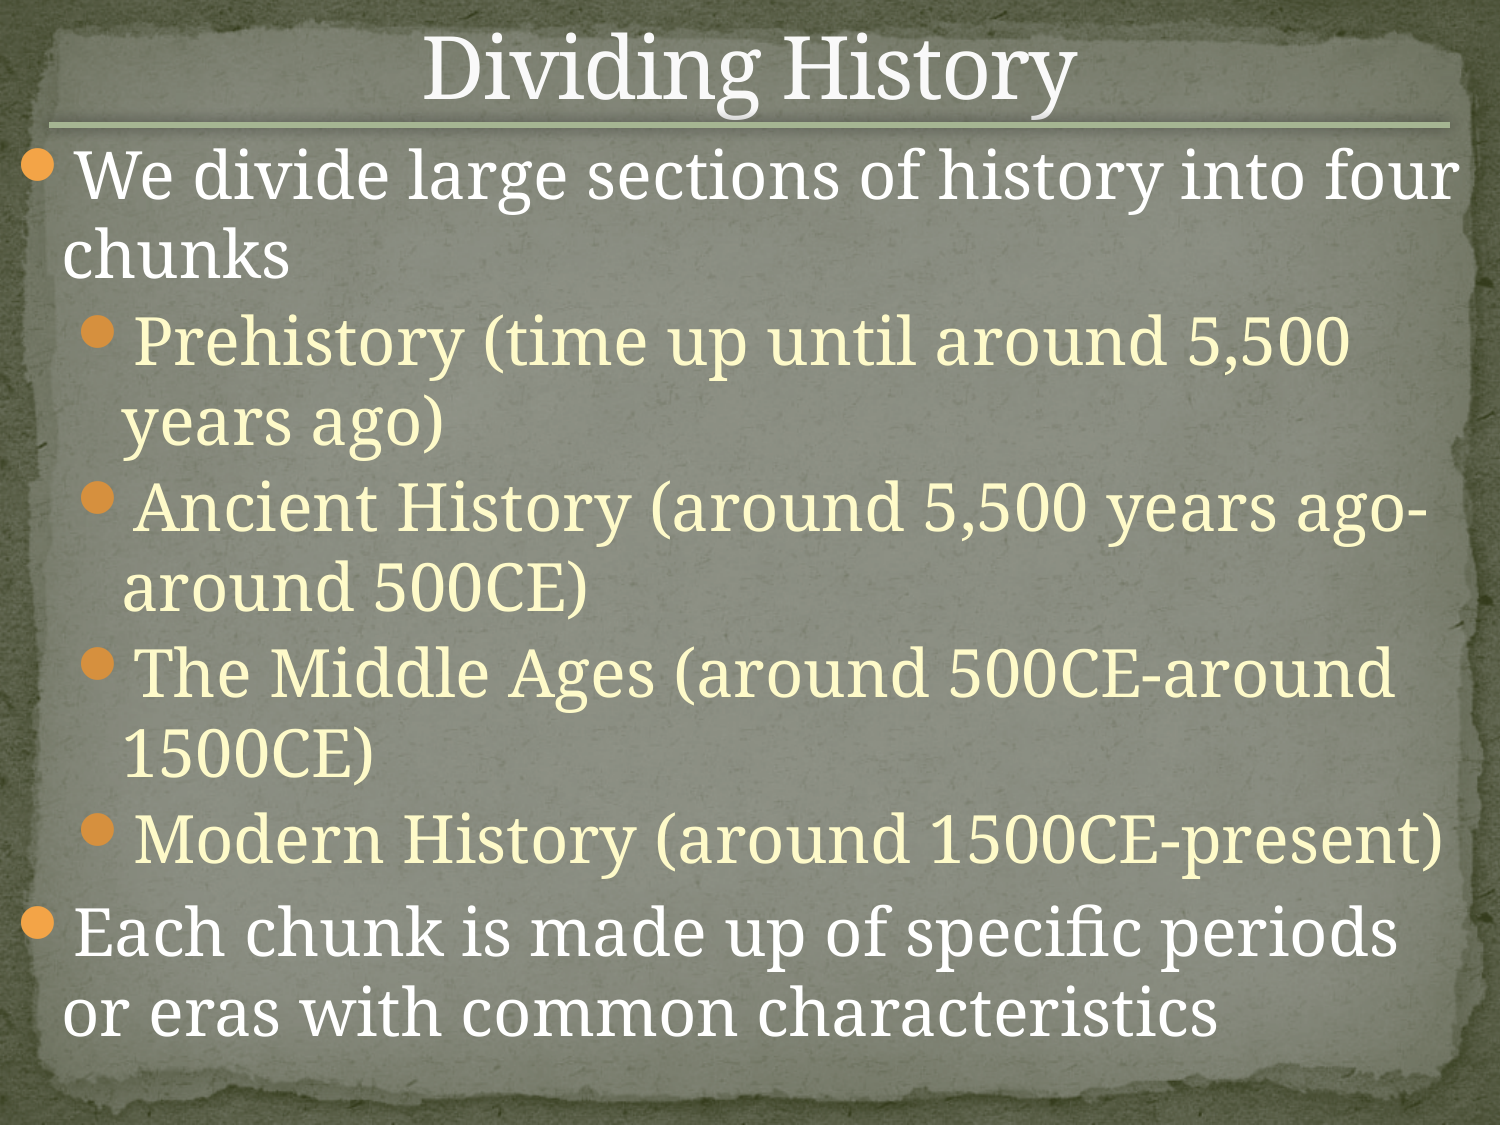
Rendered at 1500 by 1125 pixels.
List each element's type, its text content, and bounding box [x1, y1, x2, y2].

list We divide large sections of history into four chunks Prehistory (time up until around 5,500 years ago) Ancient History (around 5,500 years ago-around 500CE) The Middle Ages (around 500CE-around 1500CE) Modern History (around 1500CE-present) Each chunk is made up of specific periods or eras with common characteristics [1, 125, 1500, 875]
title Dividing History [74, 0, 1425, 111]
